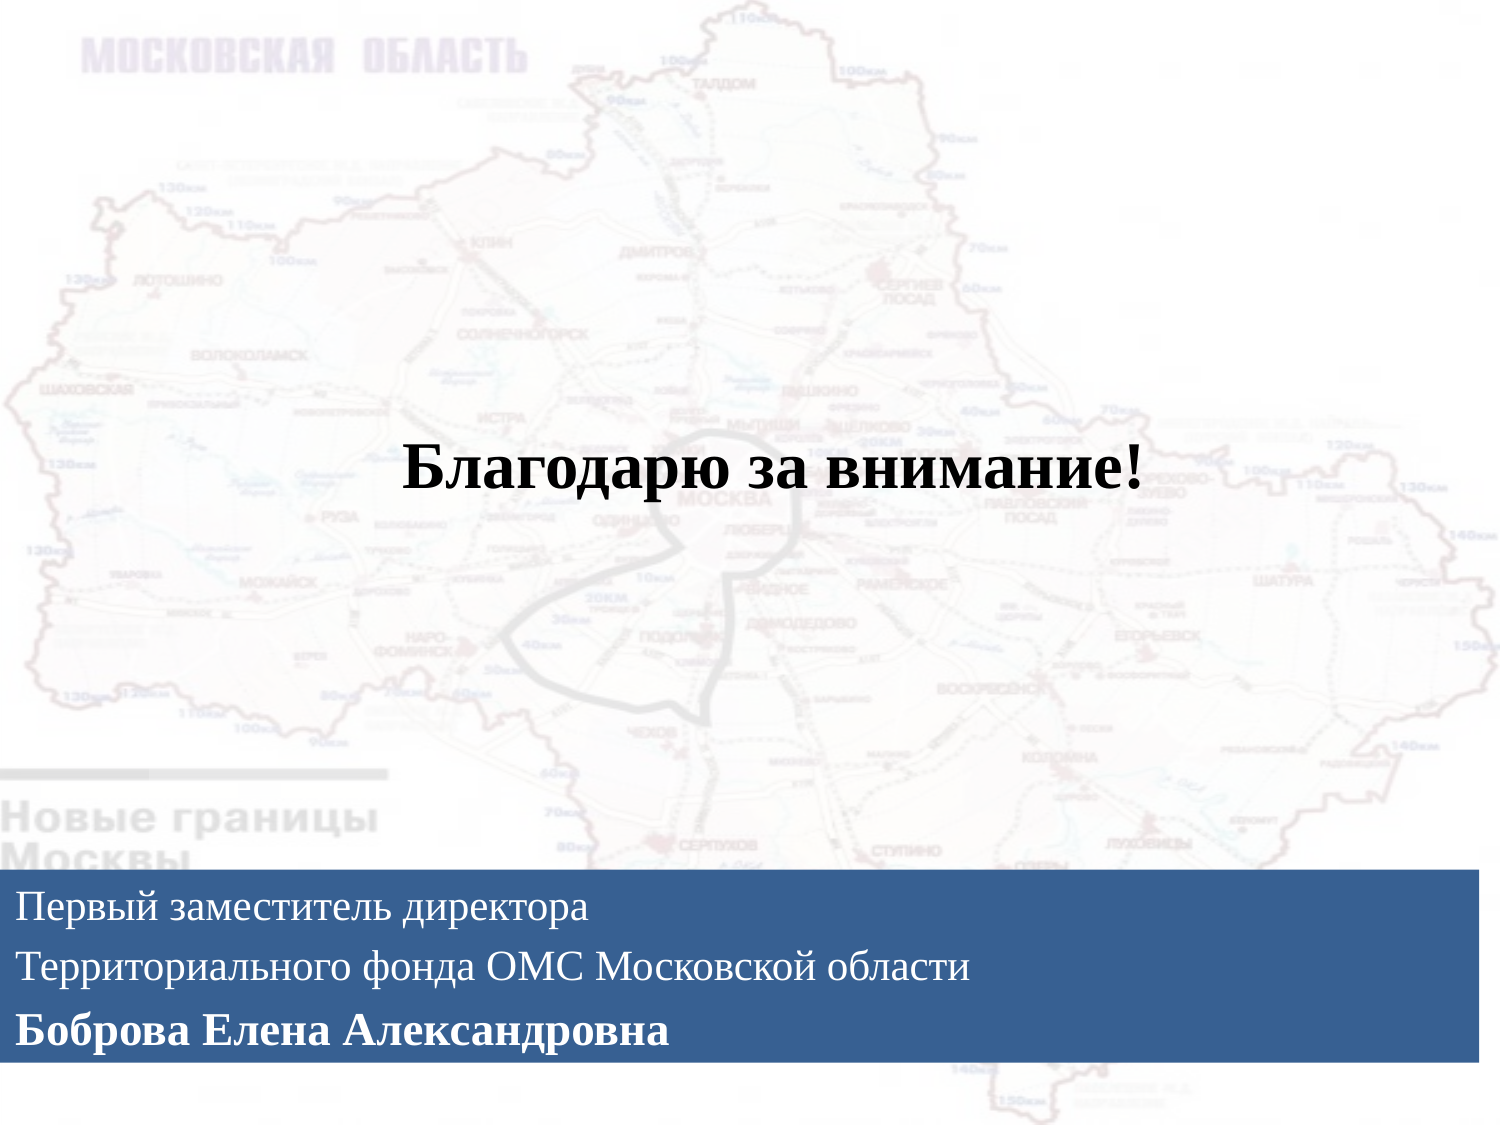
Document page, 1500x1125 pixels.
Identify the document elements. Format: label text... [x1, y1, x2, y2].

subtitle Первый заместитель директора Территориального фонда ОМС Московской области Боброва Елена Александровна [0, 869, 1480, 1063]
title Благодарю за внимание! [148, 113, 1400, 811]
